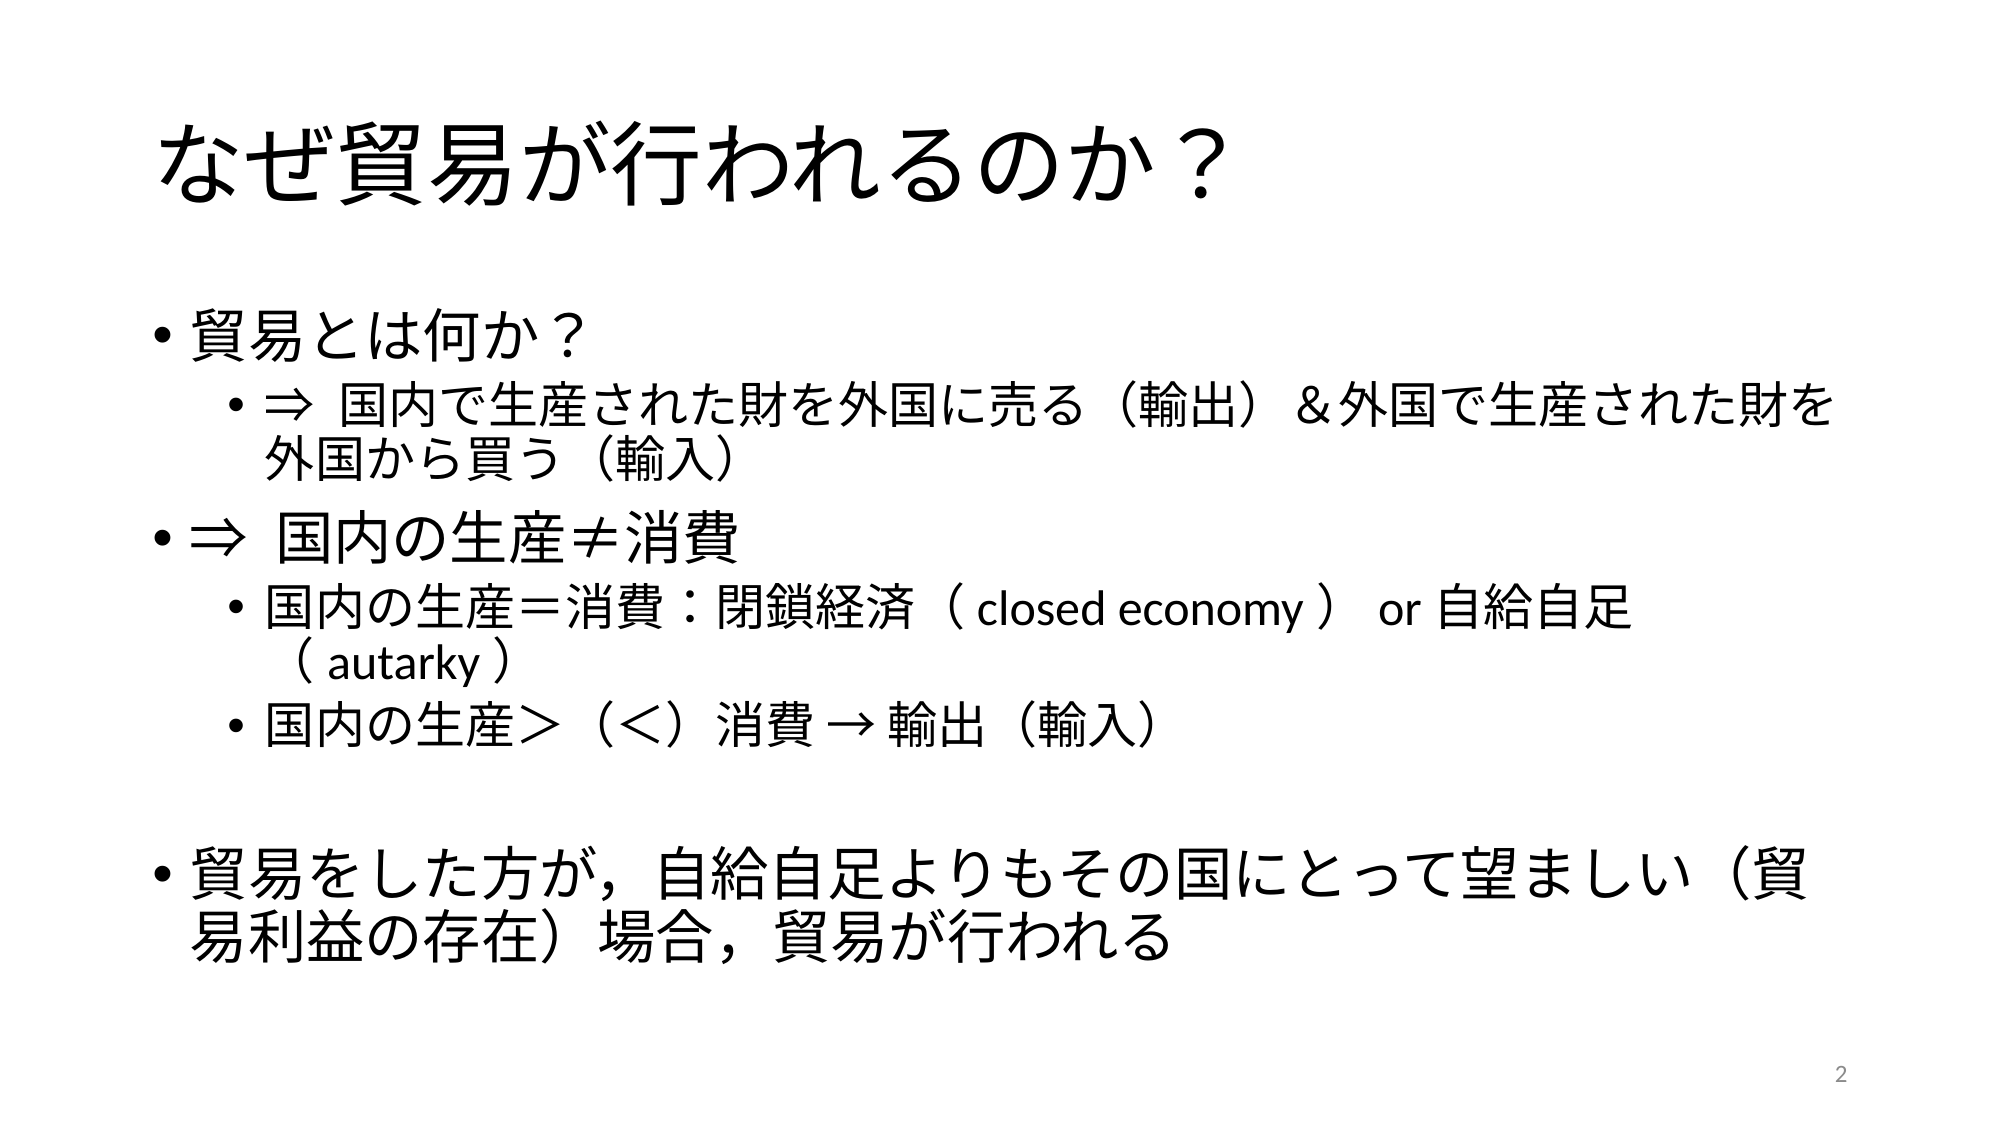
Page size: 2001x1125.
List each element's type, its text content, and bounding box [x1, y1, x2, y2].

title なぜ貿易が行われるのか？ [137, 59, 1863, 278]
list 貿易とは何か？ ⇒ 国内で生産された財を外国に売る（輸出）＆外国で生産された財を外国から買う（輸入） ⇒ 国内の生産≠消費 国内の生産＝消費：閉鎖経済（closed economy）or自給自足（autarky） 国内の生産＞（＜）消費 → 輸出（輸入） 貿易をした方が，自給自足よりもその国にとって望ましい（貿易利益の存在）場合，貿易が行われる [137, 299, 1863, 1014]
slide_number 2 [1412, 1042, 1863, 1103]
